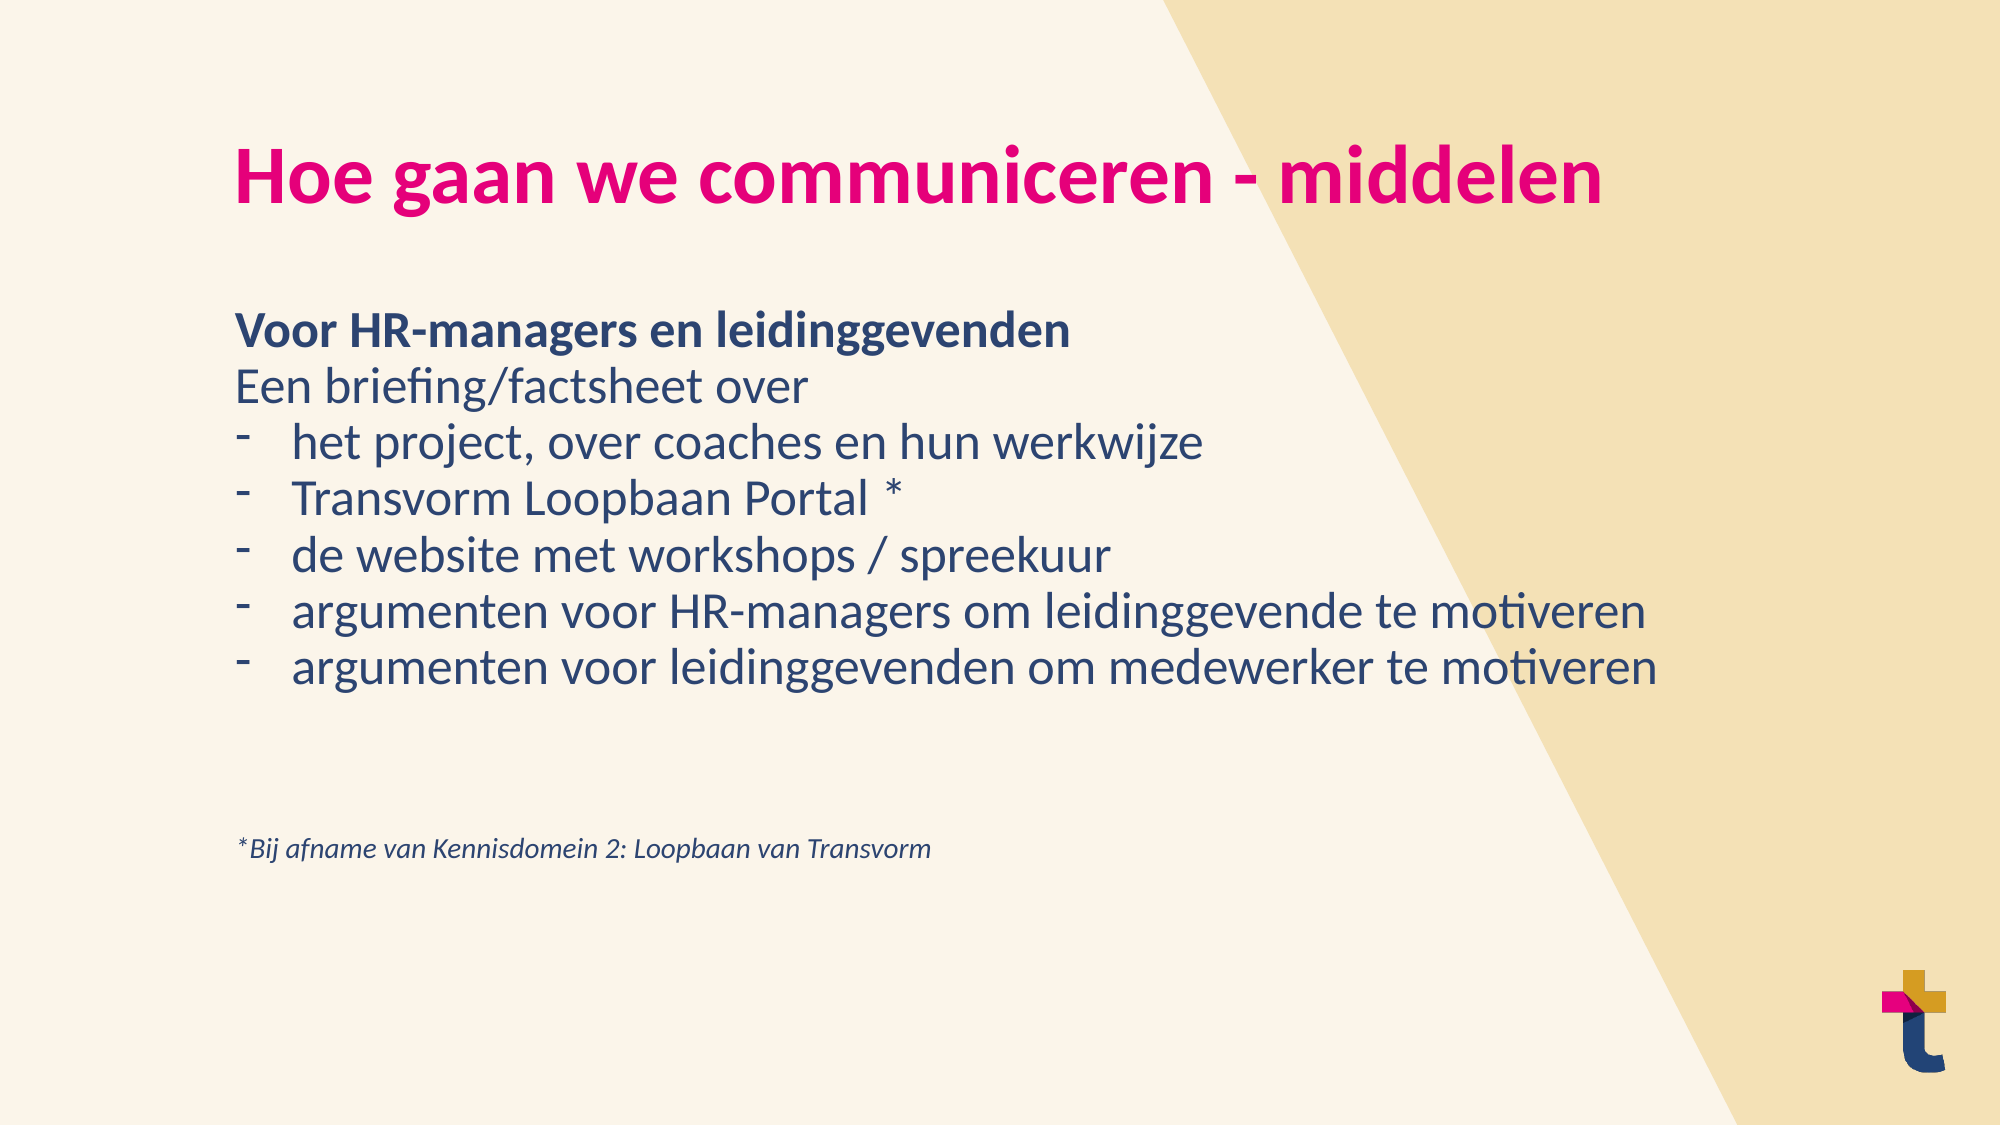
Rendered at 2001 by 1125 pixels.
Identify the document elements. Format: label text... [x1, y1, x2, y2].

list Voor HR-managers en leidinggevenden Een briefing/factsheet over het project, over coaches en hun werkwijze Transvorm Loopbaan Portal * de website met workshops / spreekuur argumenten voor HR-managers om leidinggevende te motiveren argumenten voor leidinggevenden om medewerker te motiveren *Bij afname van Kennisdomein 2: Loopbaan van Transvorm [235, 301, 1786, 1047]
title Hoe gaan we communiceren - middelen [235, 147, 1786, 301]
picture [1863, 945, 1969, 1094]
